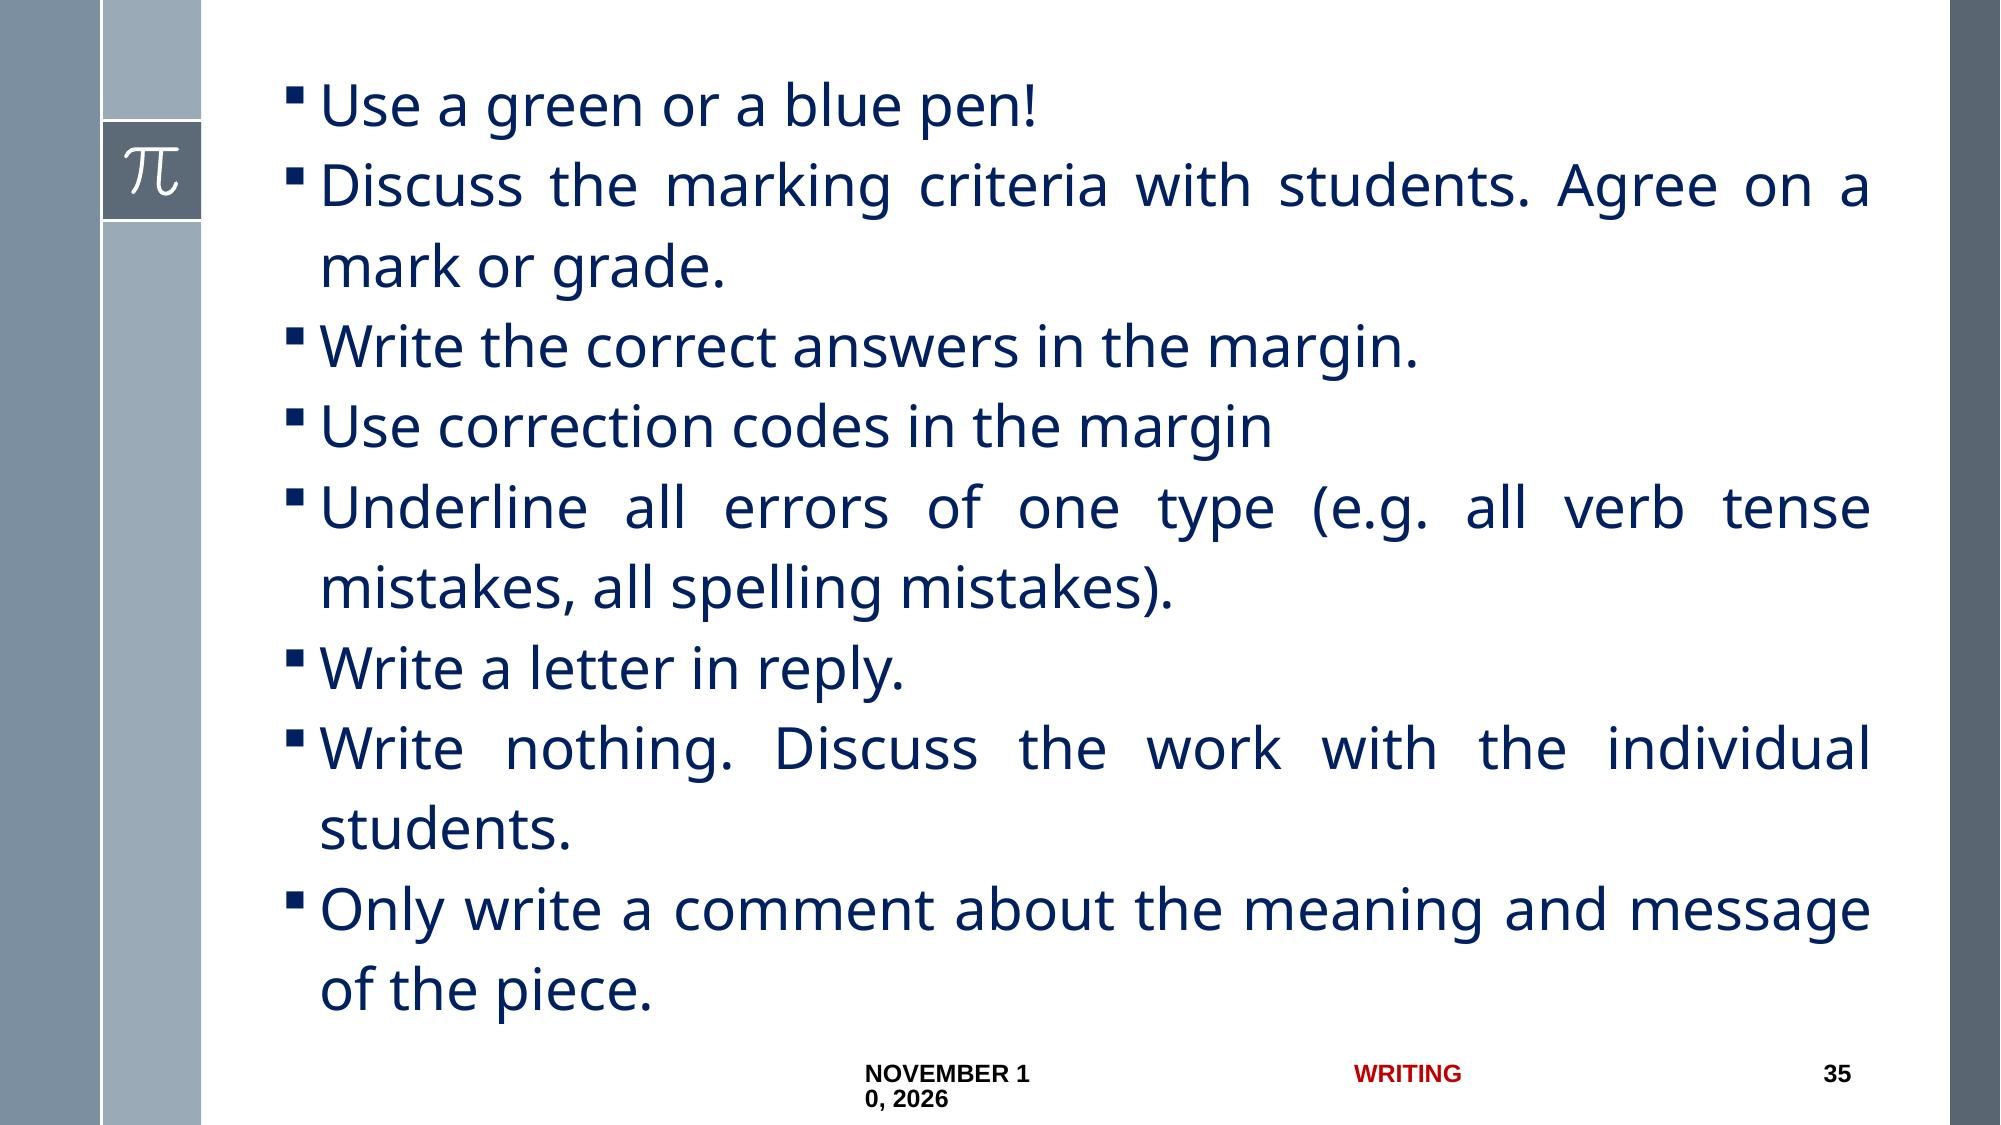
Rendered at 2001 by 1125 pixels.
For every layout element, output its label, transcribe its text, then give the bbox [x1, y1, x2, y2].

text_box Use a green or a blue pen! Discuss the marking criteria with students. Agree on a mark or grade. Write the correct answers in the margin. Use correction codes in the margin Underline all errors of one type (e.g. all verb tense mistakes, all spelling mistakes). Write a letter in reply. Write nothing. Discuss the work with the individual students. Only write a comment about the meaning and message of the piece. [265, 49, 1888, 1030]
slide_number 35 [1766, 1042, 1867, 1103]
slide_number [849, 1042, 1050, 1103]
footer Writing [1082, 1042, 1735, 1103]
